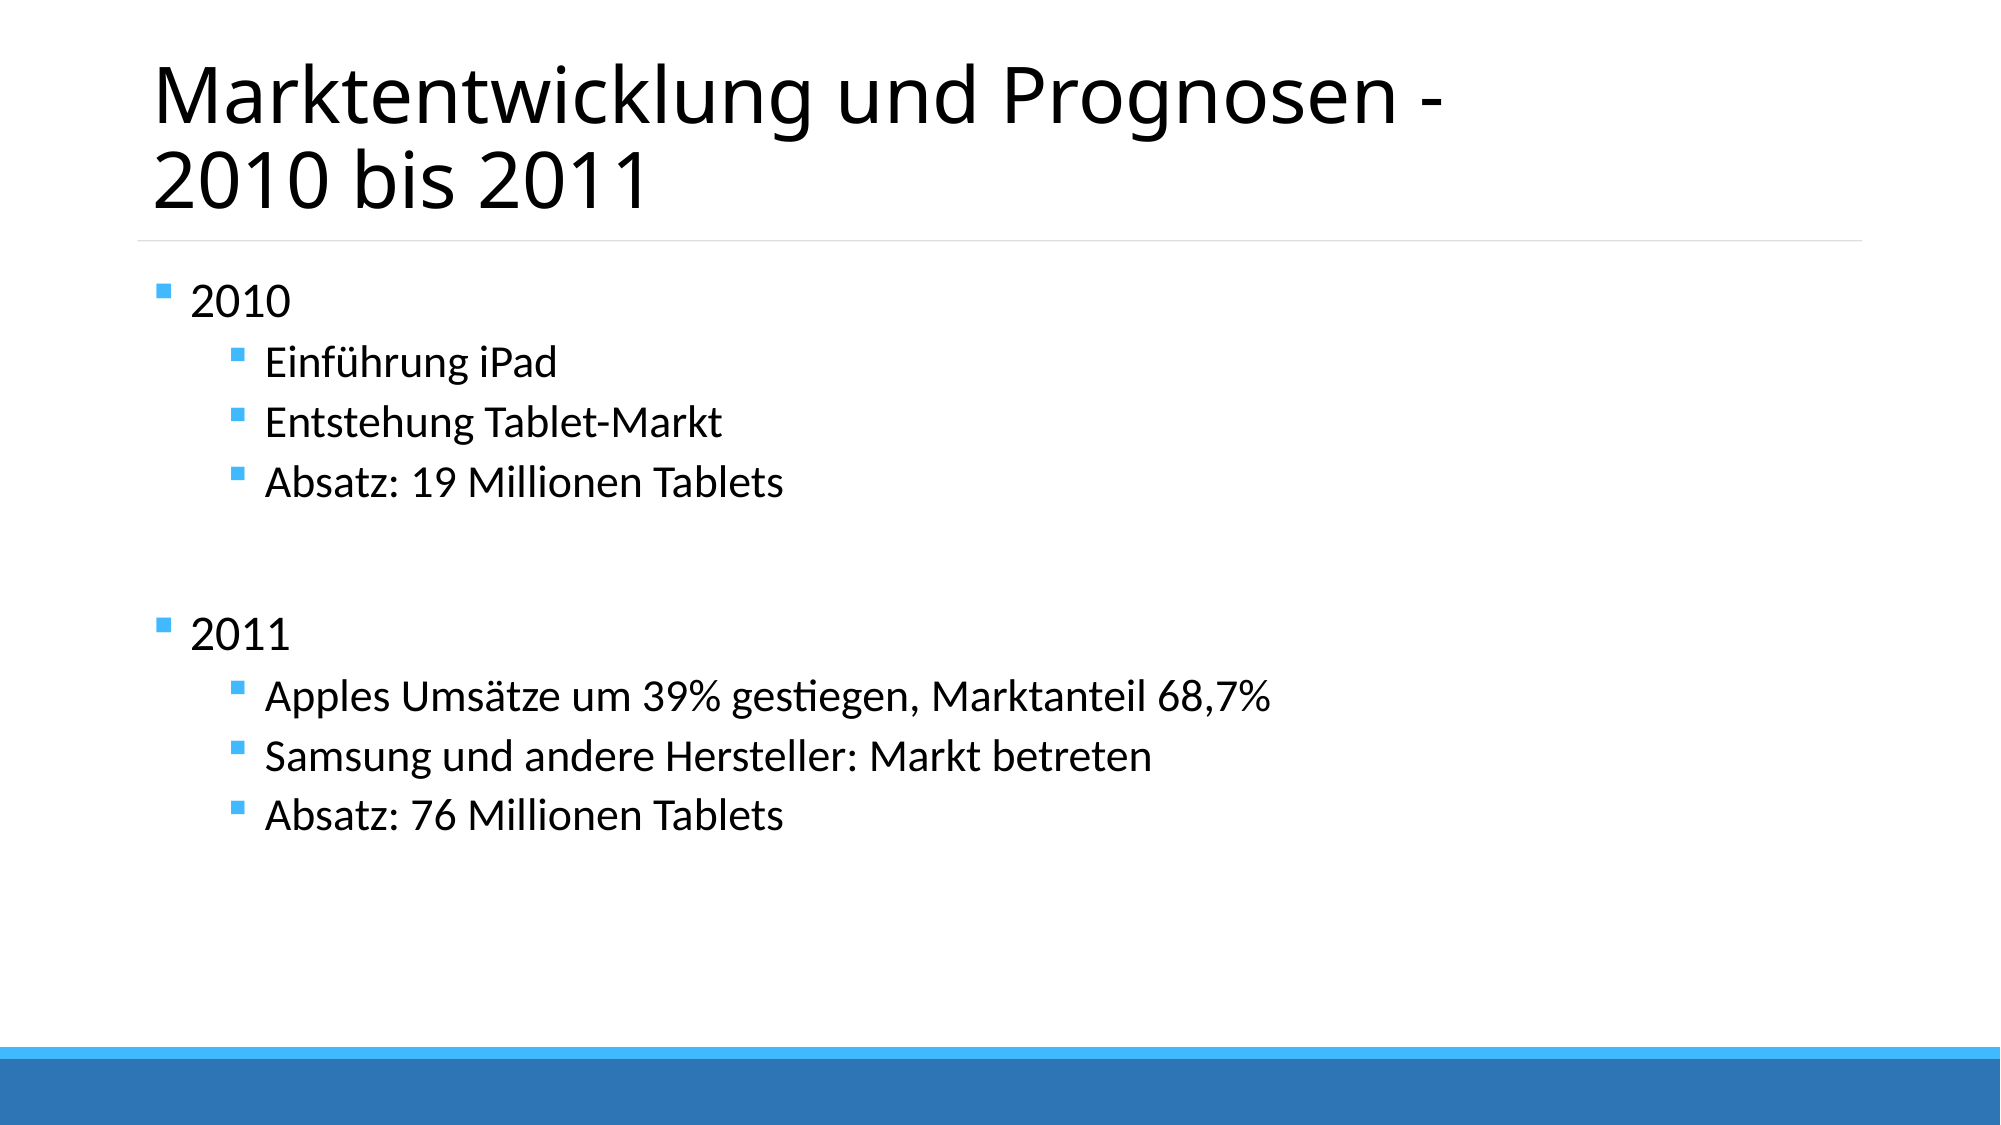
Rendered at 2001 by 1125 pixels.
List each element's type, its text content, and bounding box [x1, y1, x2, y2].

title Marktentwicklung und Prognosen - 2010 bis 2011 [137, 48, 1863, 234]
list 2010 Einführung iPad Entstehung Tablet-Markt Absatz: 19 Millionen Tablets 2011 Apples Umsätze um 39% gestiegen, Marktanteil 68,7% Samsung und andere Hersteller: Markt betreten Absatz: 76 Millionen Tablets [137, 266, 1863, 1043]
